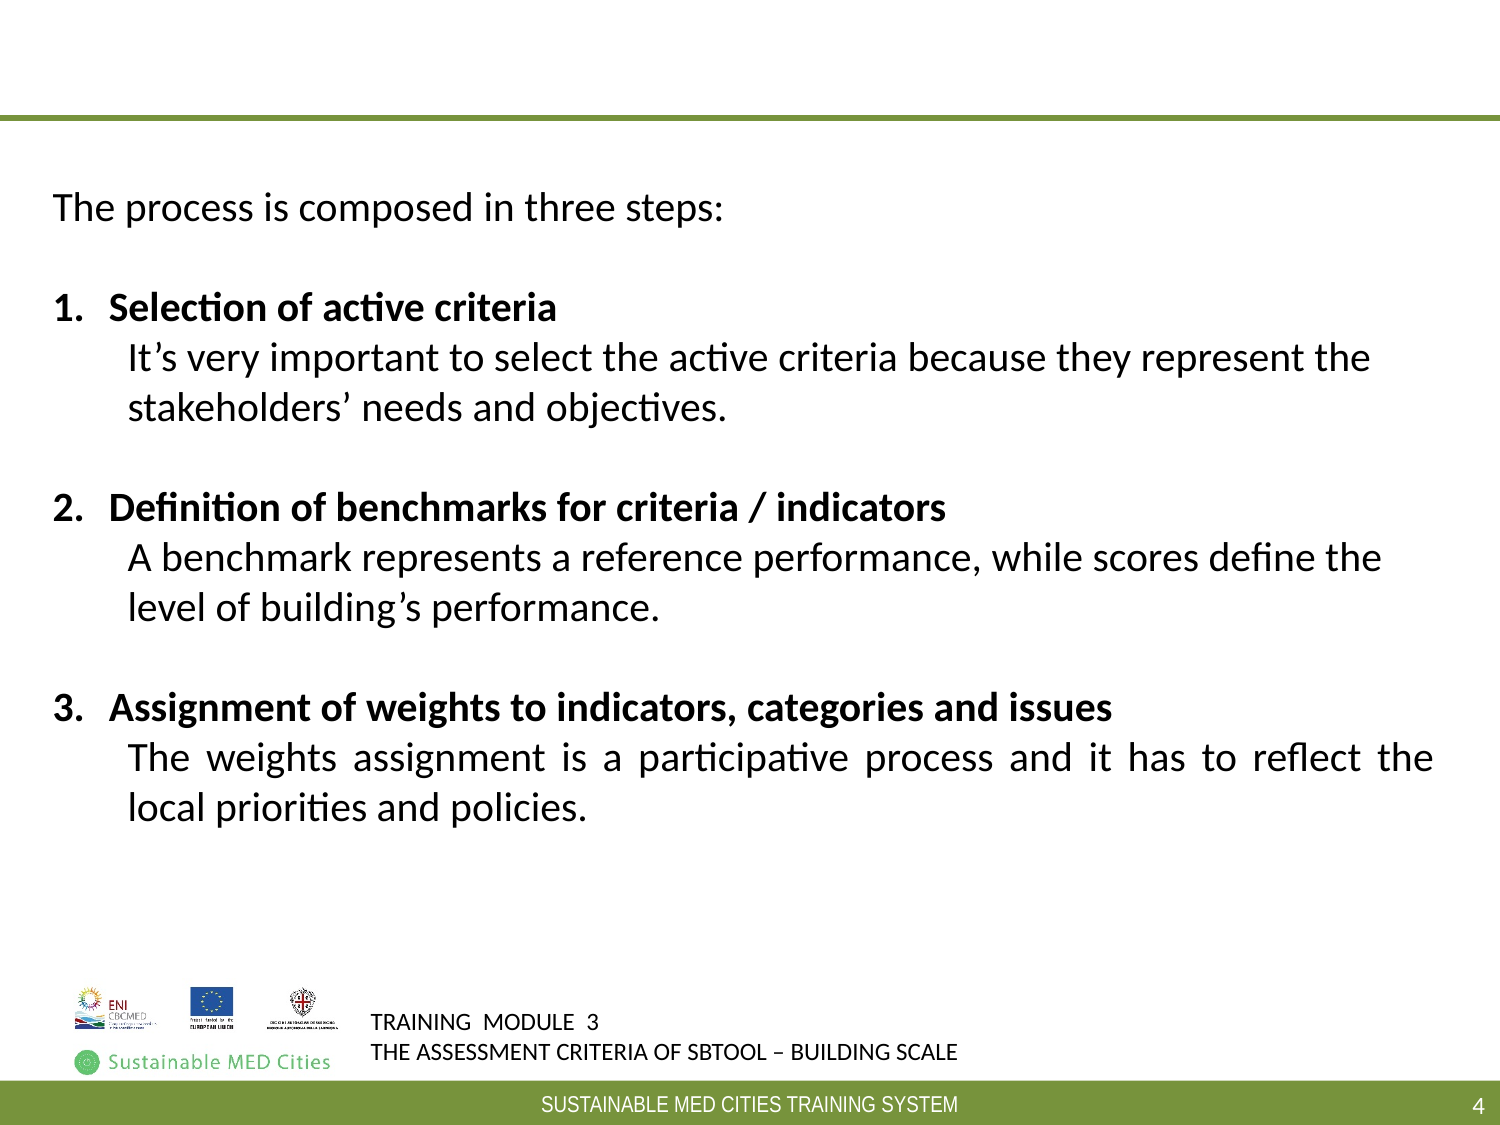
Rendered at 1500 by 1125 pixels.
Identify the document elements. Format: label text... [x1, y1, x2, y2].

picture [62, 978, 356, 1080]
text_box The process is composed in three steps: Selection of active criteria It’s very important to select the active criteria because they represent the stakeholders’ needs and objectives. Definition of benchmarks for criteria / indicators A benchmark represents a reference performance, while scores define the level of building’s performance. Assignment of weights to indicators, categories and issues The weights assignment is a participative process and it has to reflect the local priorities and policies. [37, 172, 1450, 838]
slide_number 4 [1399, 1074, 1500, 1125]
